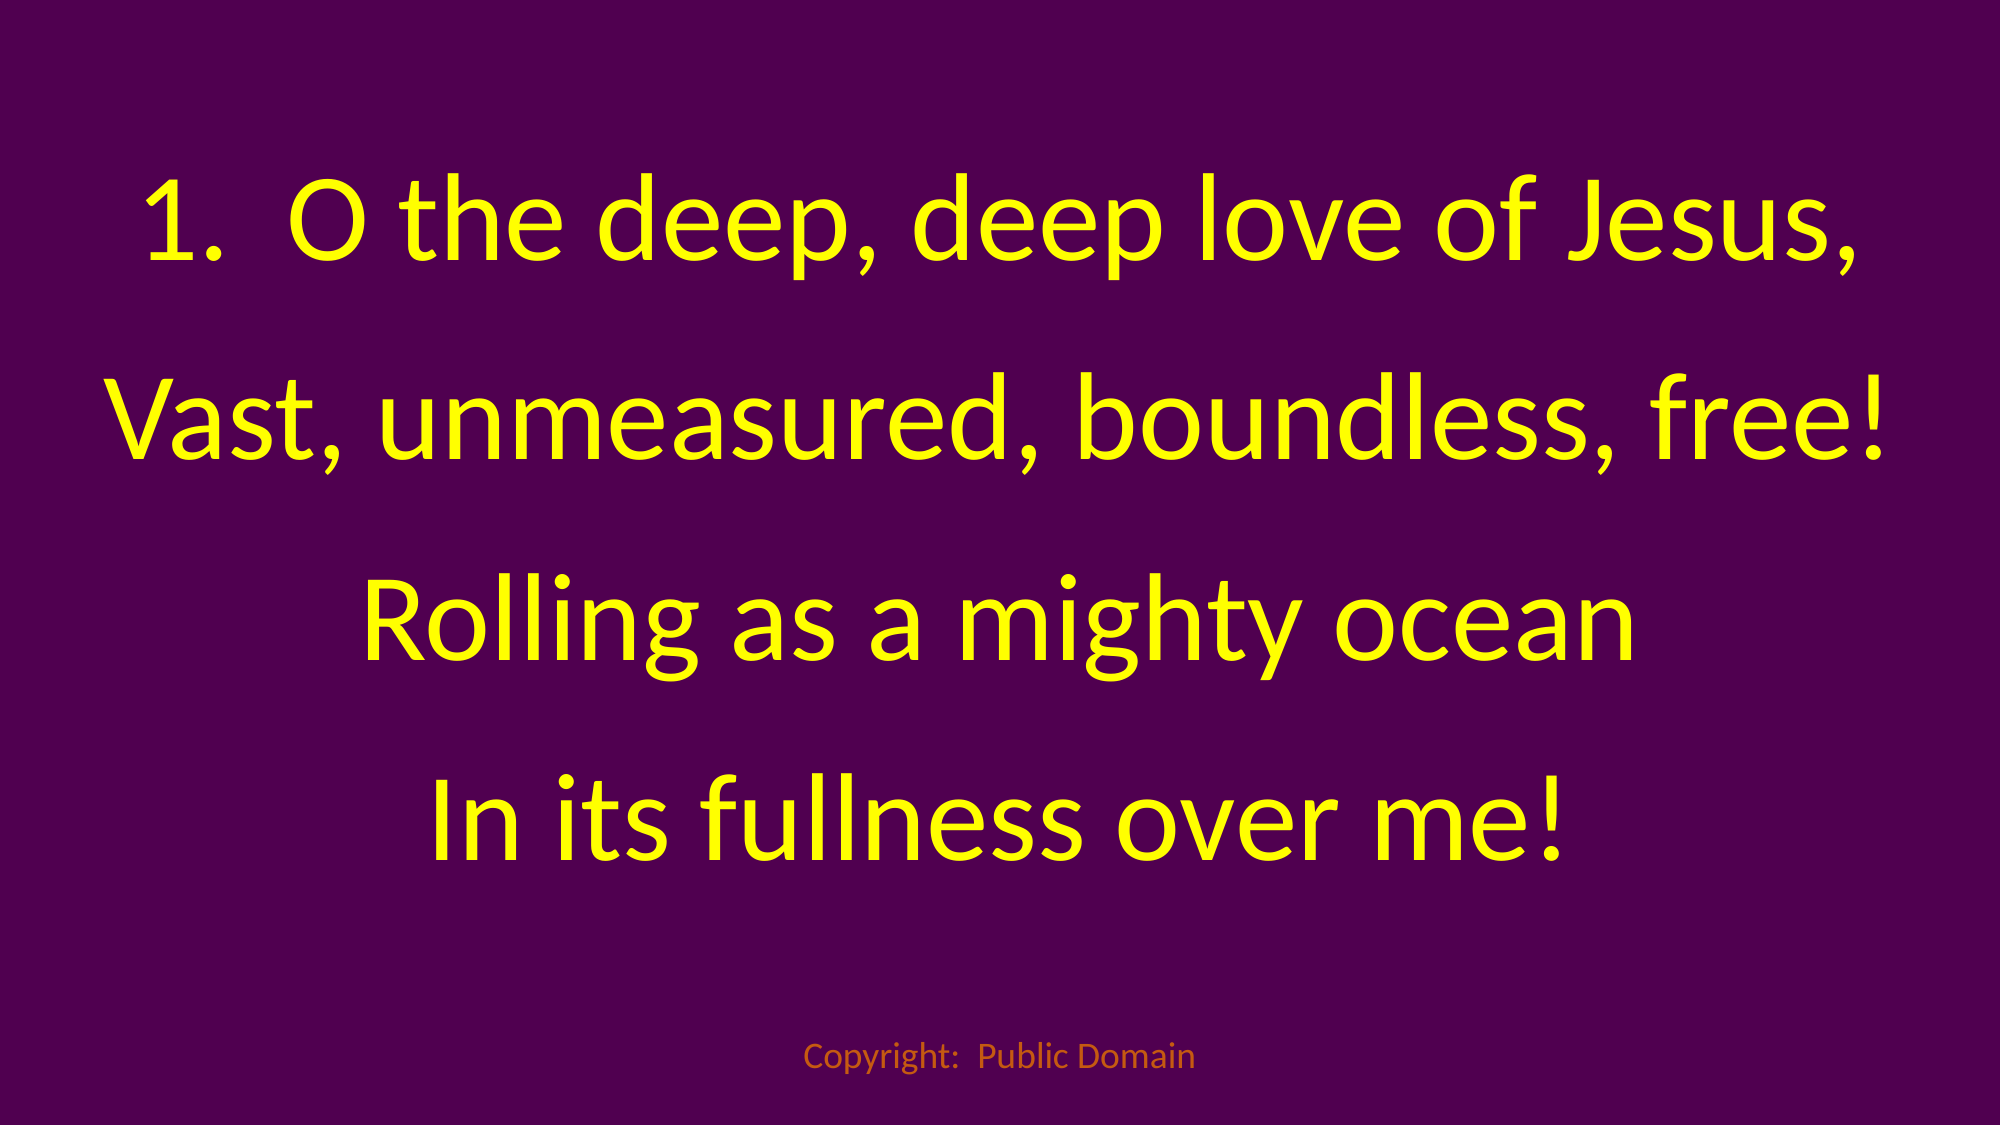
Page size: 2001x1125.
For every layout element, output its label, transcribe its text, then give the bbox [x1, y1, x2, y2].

text_box 1. O the deep, deep love of Jesus, Vast, unmeasured, boundless, free! Rolling as a mighty ocean In its fullness over me! [0, 127, 2000, 893]
text_box Copyright: Public Domain [26, 1023, 1973, 1083]
